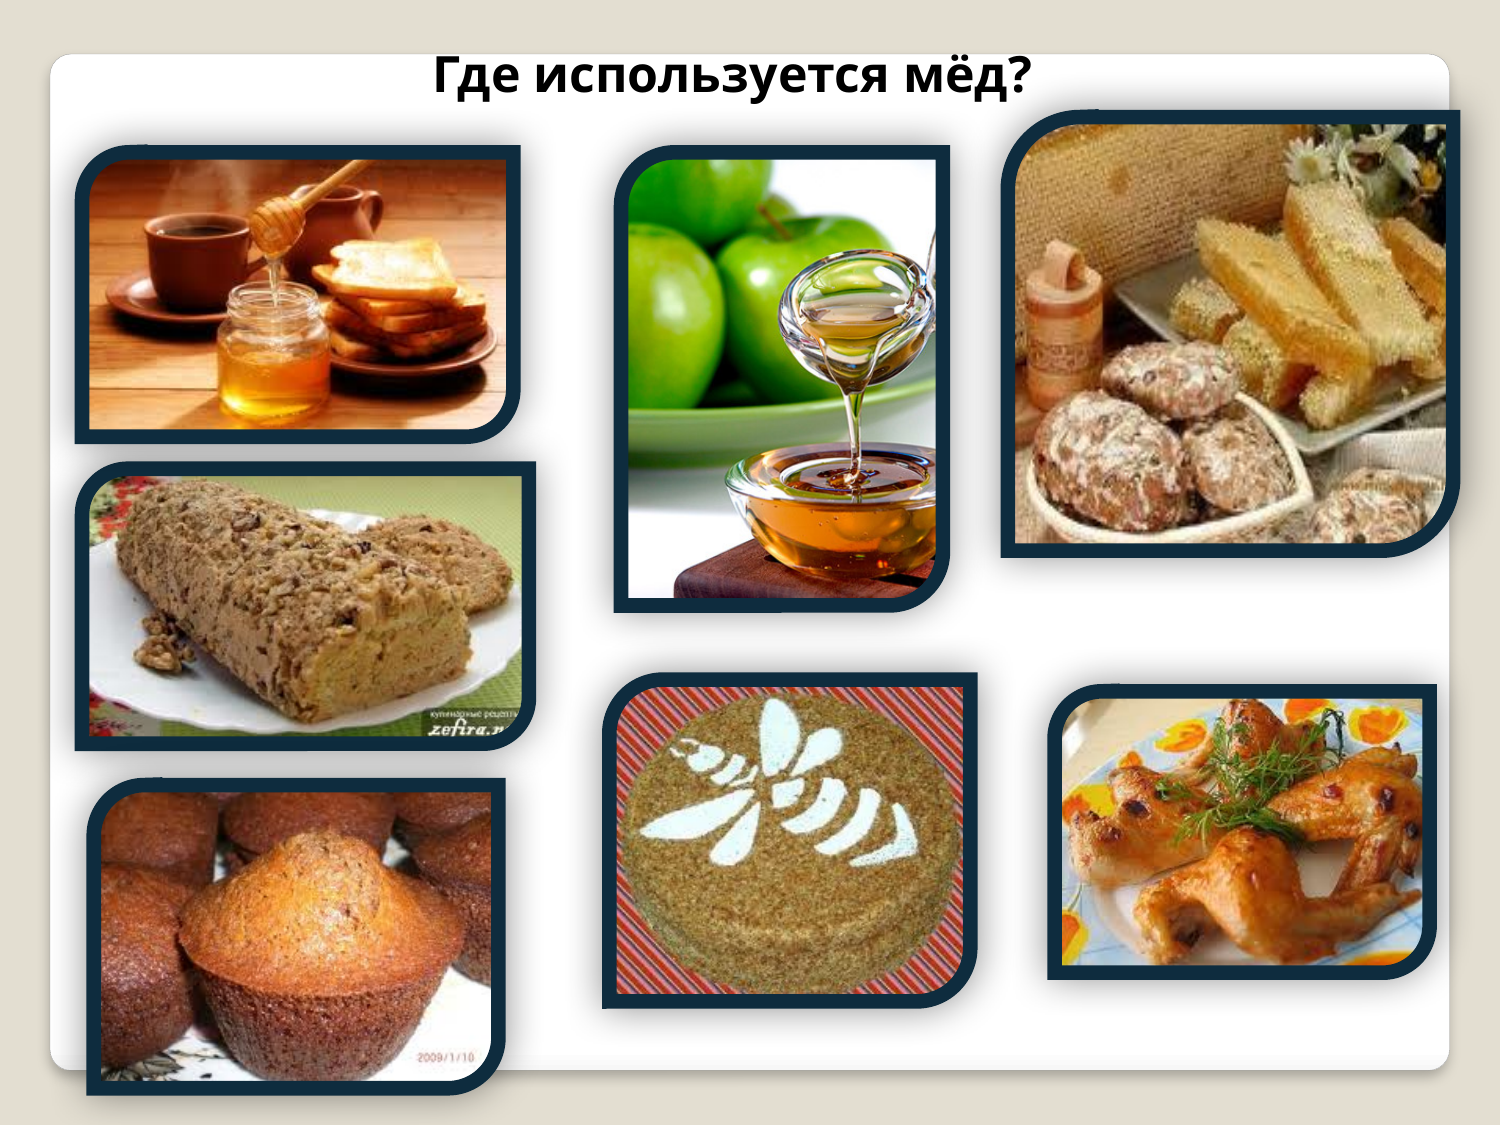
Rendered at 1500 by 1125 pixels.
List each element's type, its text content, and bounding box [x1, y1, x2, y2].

picture [93, 784, 499, 1089]
picture [81, 468, 530, 744]
picture [81, 152, 514, 437]
text_box Где используется мёд? [418, 35, 1047, 110]
picture [1054, 691, 1430, 973]
picture [609, 679, 971, 1002]
picture [1007, 116, 1454, 551]
picture [620, 152, 944, 606]
